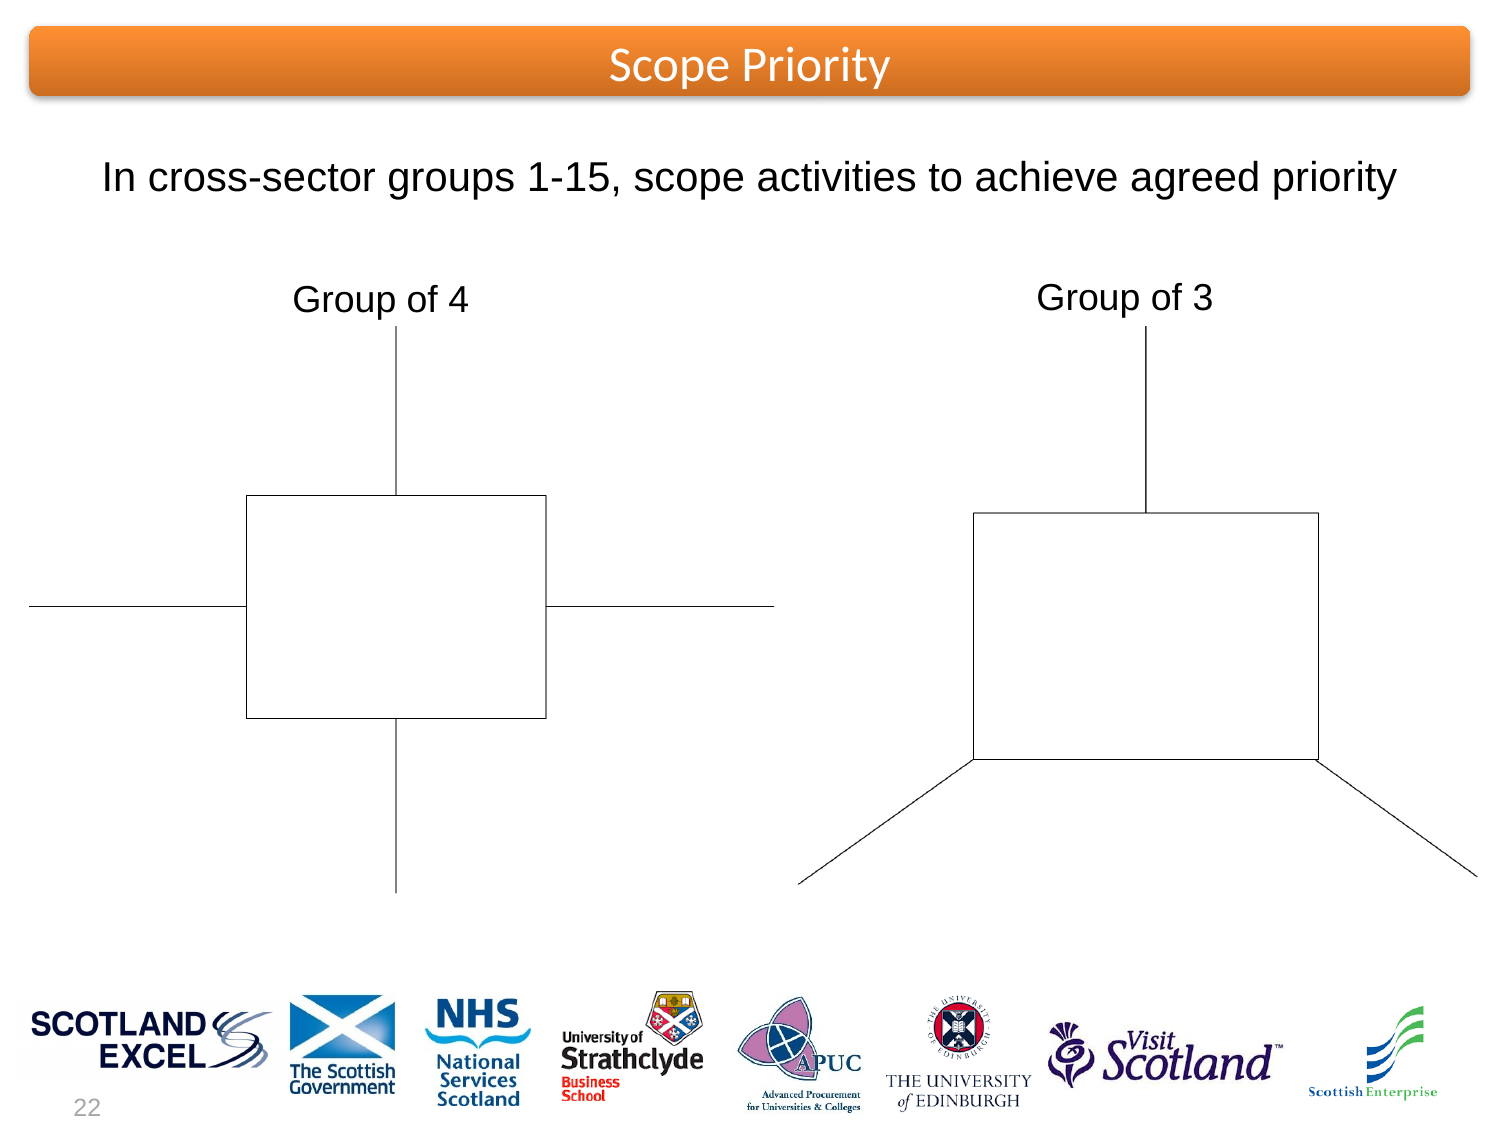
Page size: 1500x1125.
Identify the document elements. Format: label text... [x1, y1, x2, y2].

text_box Group of 3 [1021, 265, 1258, 324]
picture [424, 996, 531, 1106]
picture [12, 992, 396, 1094]
picture [29, 326, 775, 894]
text_box In cross-sector groups 1-15, scope activities to achieve agreed priority [0, 142, 1500, 208]
picture [561, 991, 703, 1101]
picture [880, 993, 1483, 1113]
text_box Scope Priority [29, 25, 1471, 97]
text_box Group of 4 [277, 267, 514, 324]
picture [733, 993, 867, 1118]
picture [796, 326, 1478, 885]
